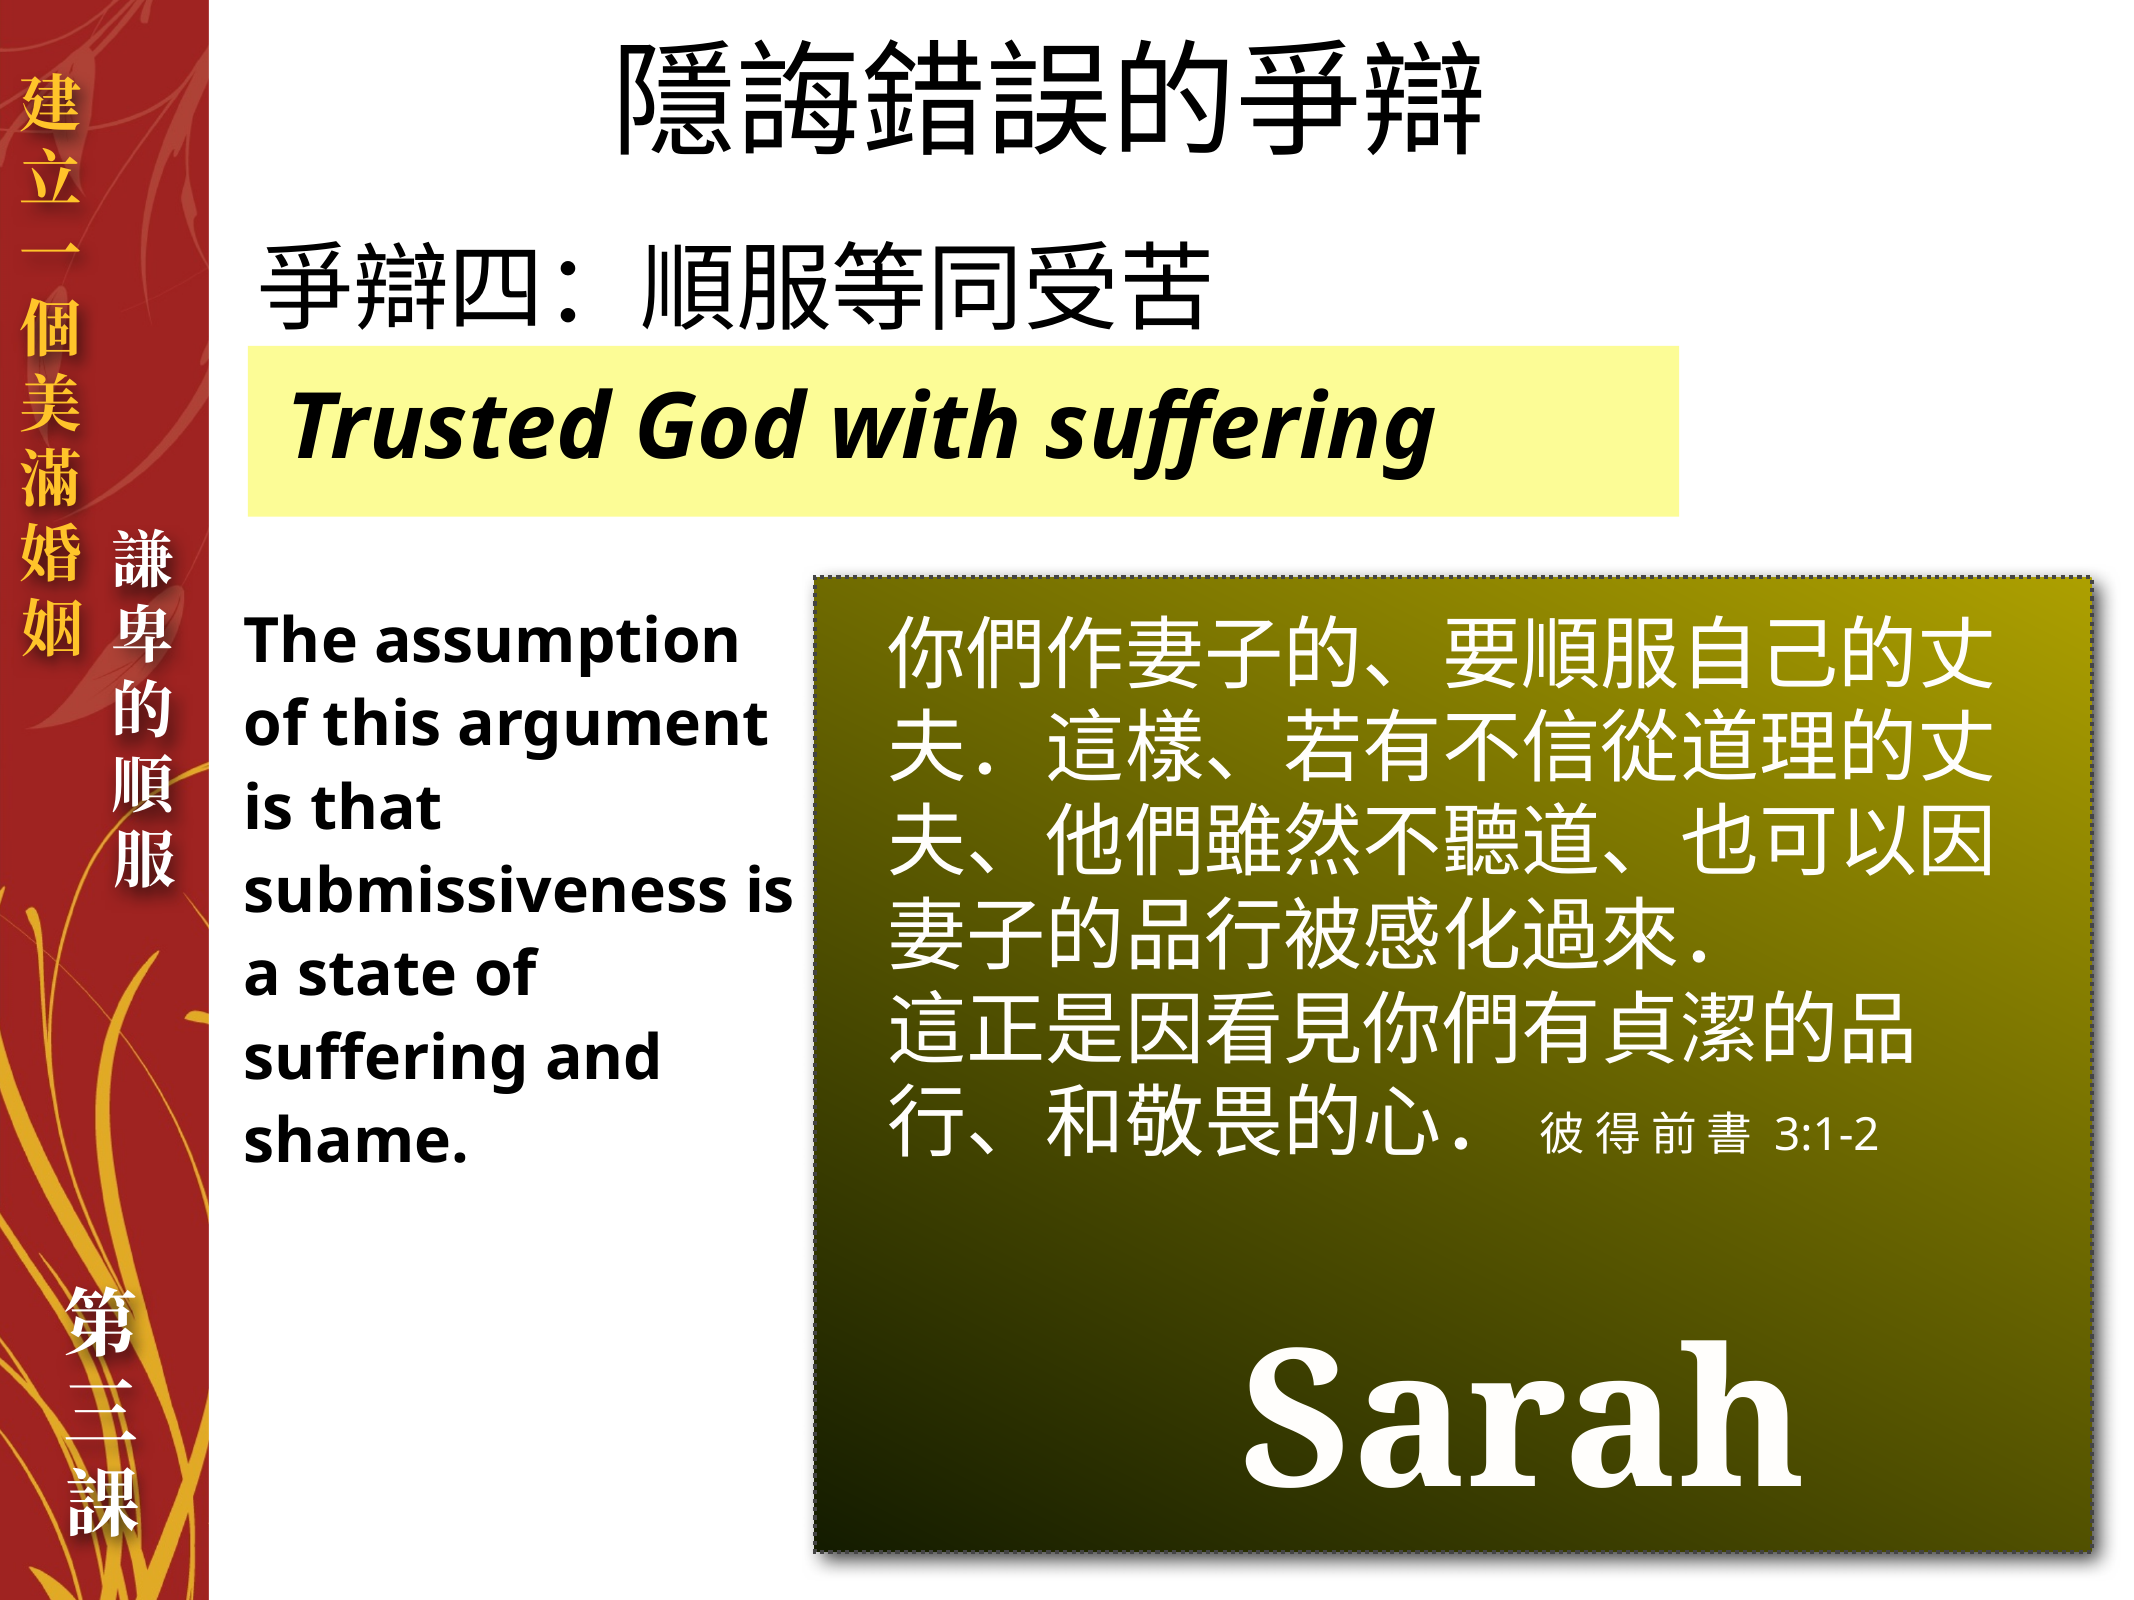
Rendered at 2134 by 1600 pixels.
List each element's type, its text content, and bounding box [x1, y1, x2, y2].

text_box 爭辯四：順服等同受苦 [249, 218, 1224, 345]
picture [0, 0, 208, 1600]
text_box The assumption of this argument is that submissiveness is a state of suffering and shame. [235, 583, 809, 1184]
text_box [247, 345, 1680, 517]
text_box 隱誨錯誤的爭辯 [602, 12, 1495, 180]
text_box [814, 576, 2092, 1553]
